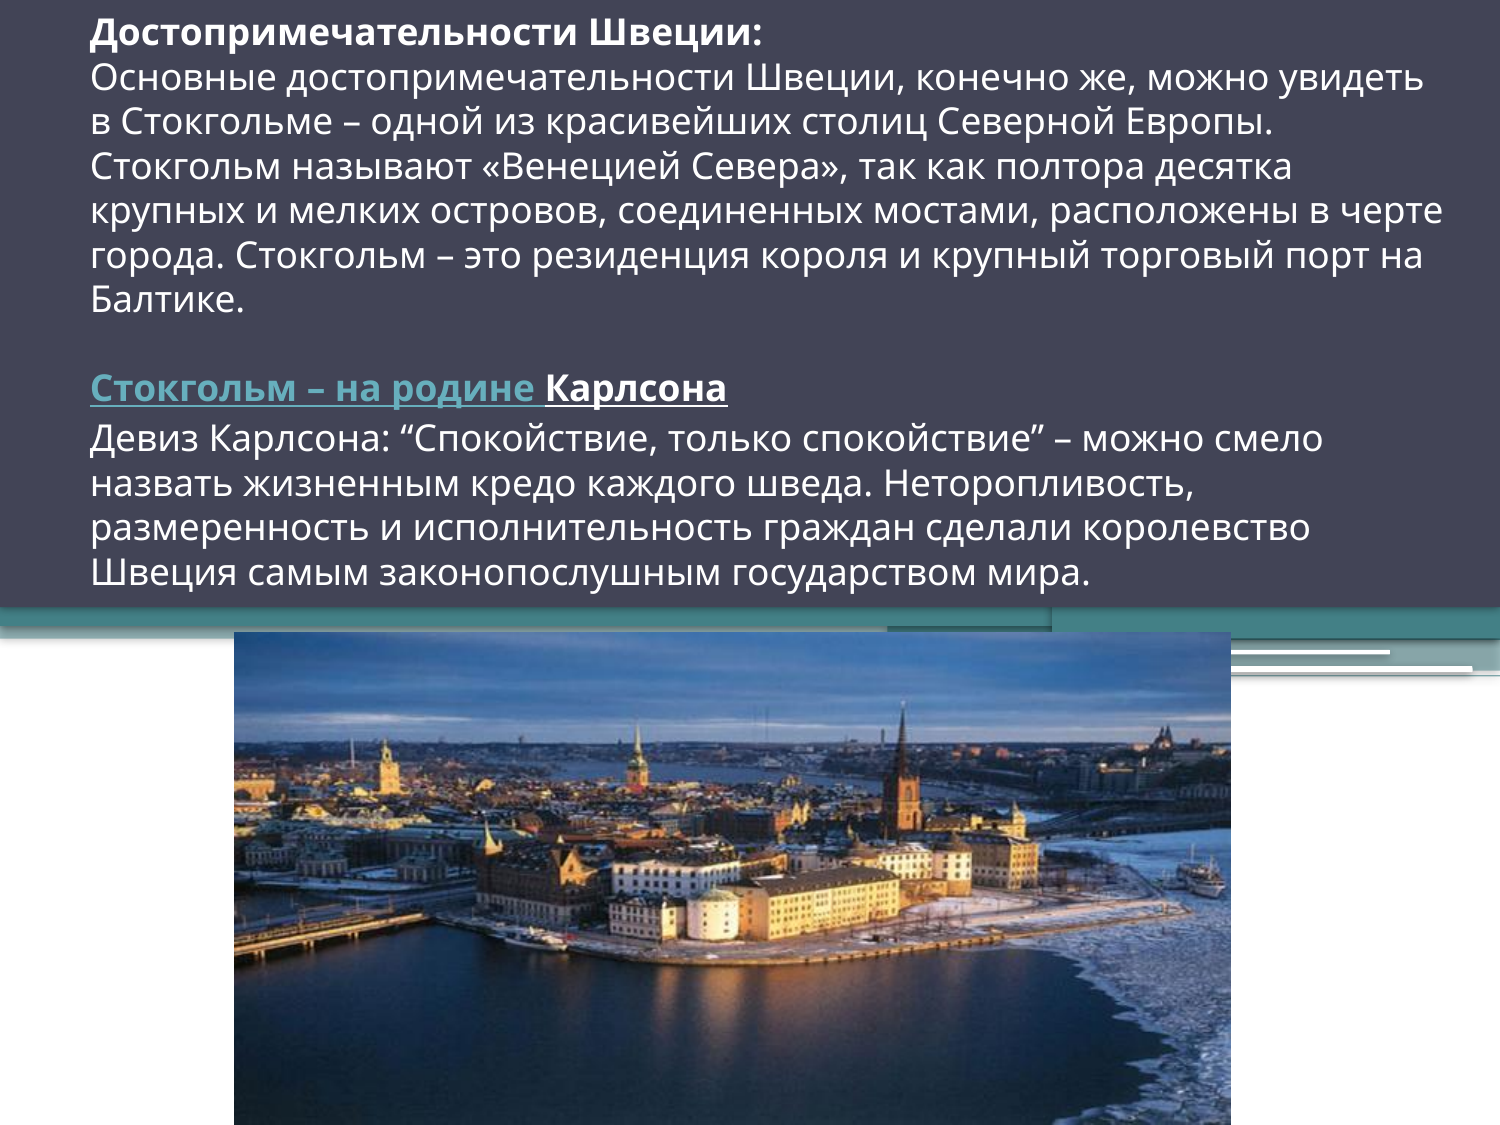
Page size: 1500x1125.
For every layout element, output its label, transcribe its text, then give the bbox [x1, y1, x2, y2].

title Достопримечательности Швеции: Основные достопримечательности Швеции, конечно же, можно увидеть в Стокгольме – одной из красивейших столиц Северной Европы. Стокгольм называют «Венецией Севера», так как полтора десятка крупных и мелких островов, соединенных мостами, расположены в черте города. Стокгольм – это резиденция короля и крупный торговый порт на Балтике. Стокгольм – на родине Карлсона Девиз Карлсона: “Спокойствие, только спокойствие” – можно смело назвать жизненным кредо каждого шведа. Неторопливость, размеренность и исполнительность граждан сделали королевство Швеция самым законопослушным государством мира. [75, 0, 1463, 645]
picture [234, 632, 1231, 1125]
